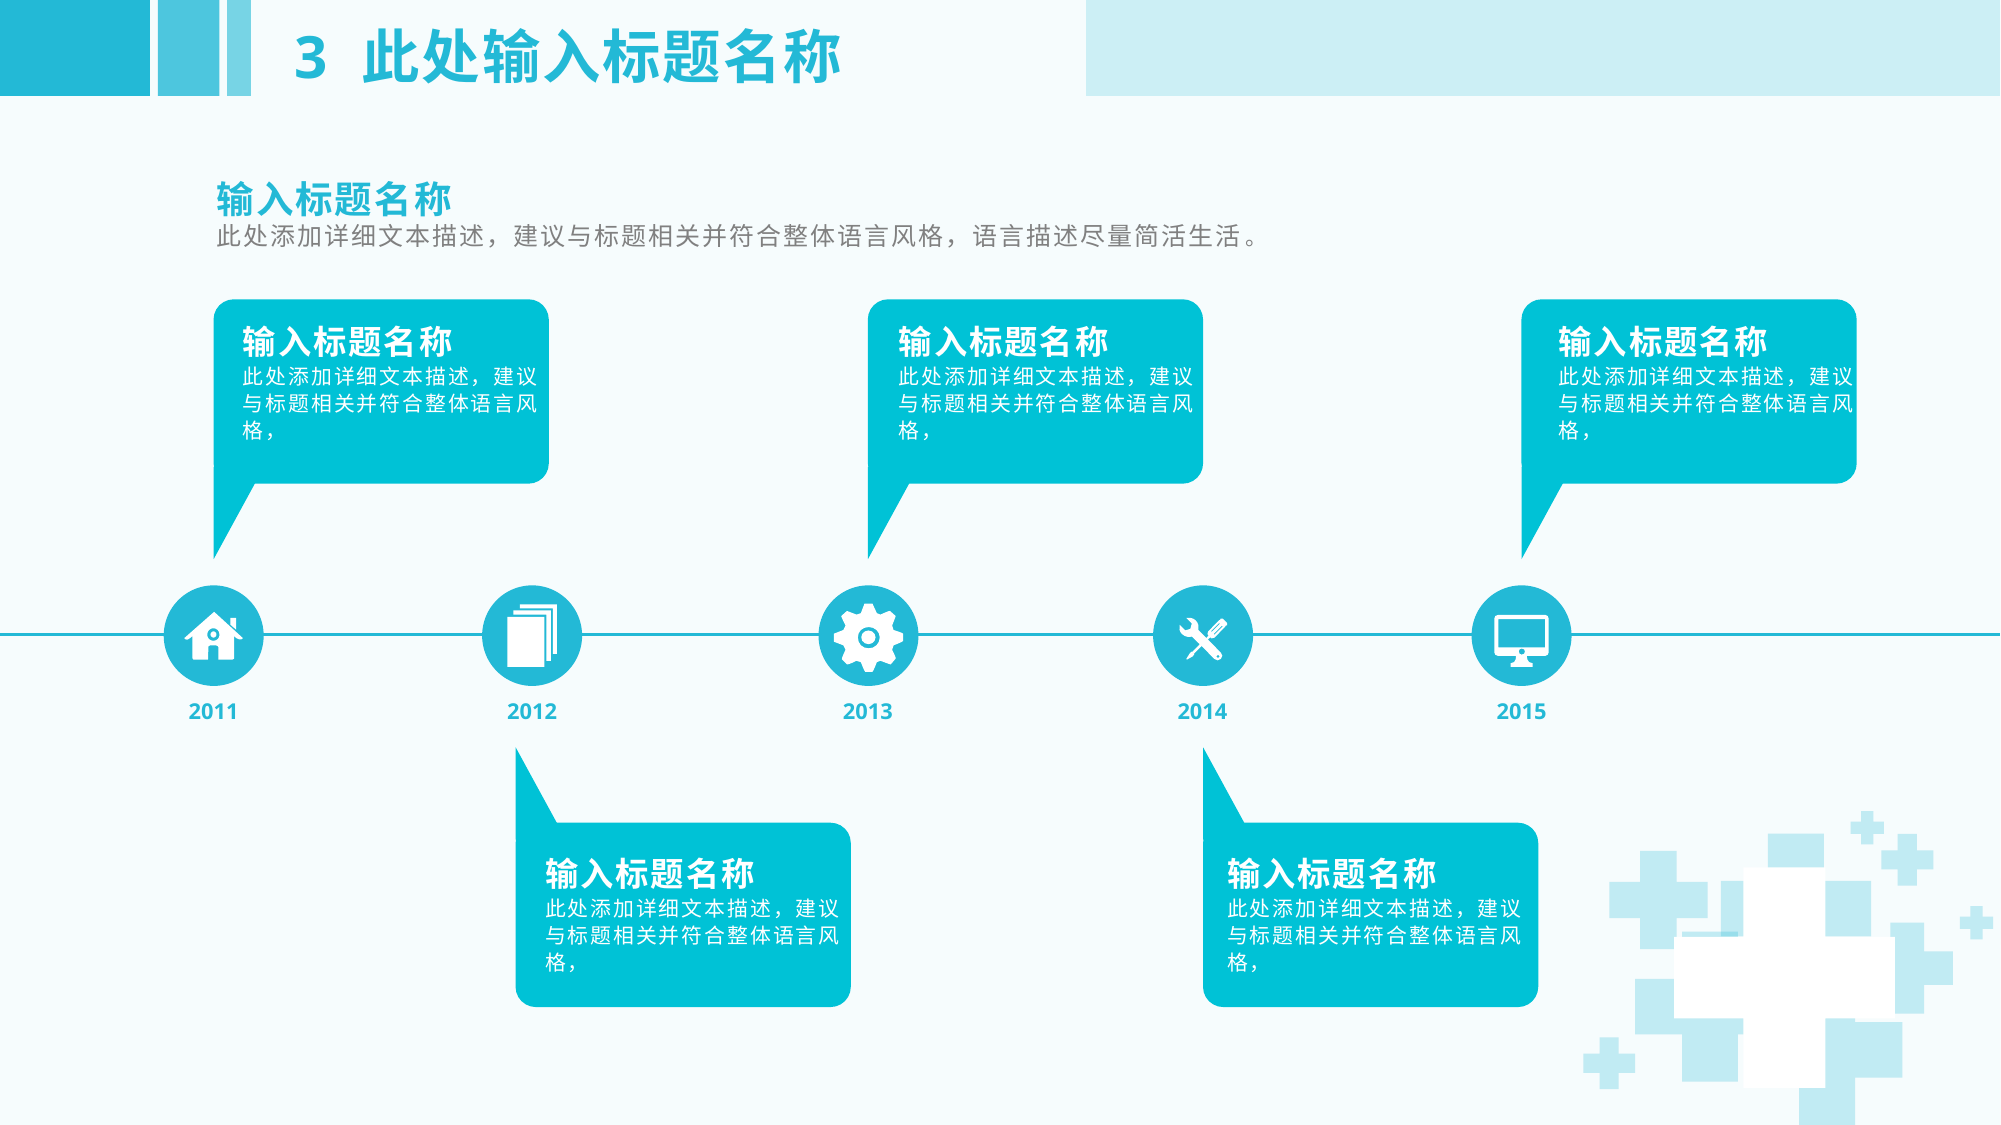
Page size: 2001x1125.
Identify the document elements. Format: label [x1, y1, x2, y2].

text_box [0, 729, 2000, 1125]
text_box [515, 747, 851, 1008]
text_box [213, 299, 549, 560]
text_box [1521, 299, 1857, 560]
text_box [0, 585, 2000, 729]
text_box [1203, 747, 1539, 1008]
text_box [867, 299, 1204, 560]
text_box [0, 169, 2000, 585]
text_box [1583, 810, 1994, 1125]
text_box [0, 0, 2000, 169]
